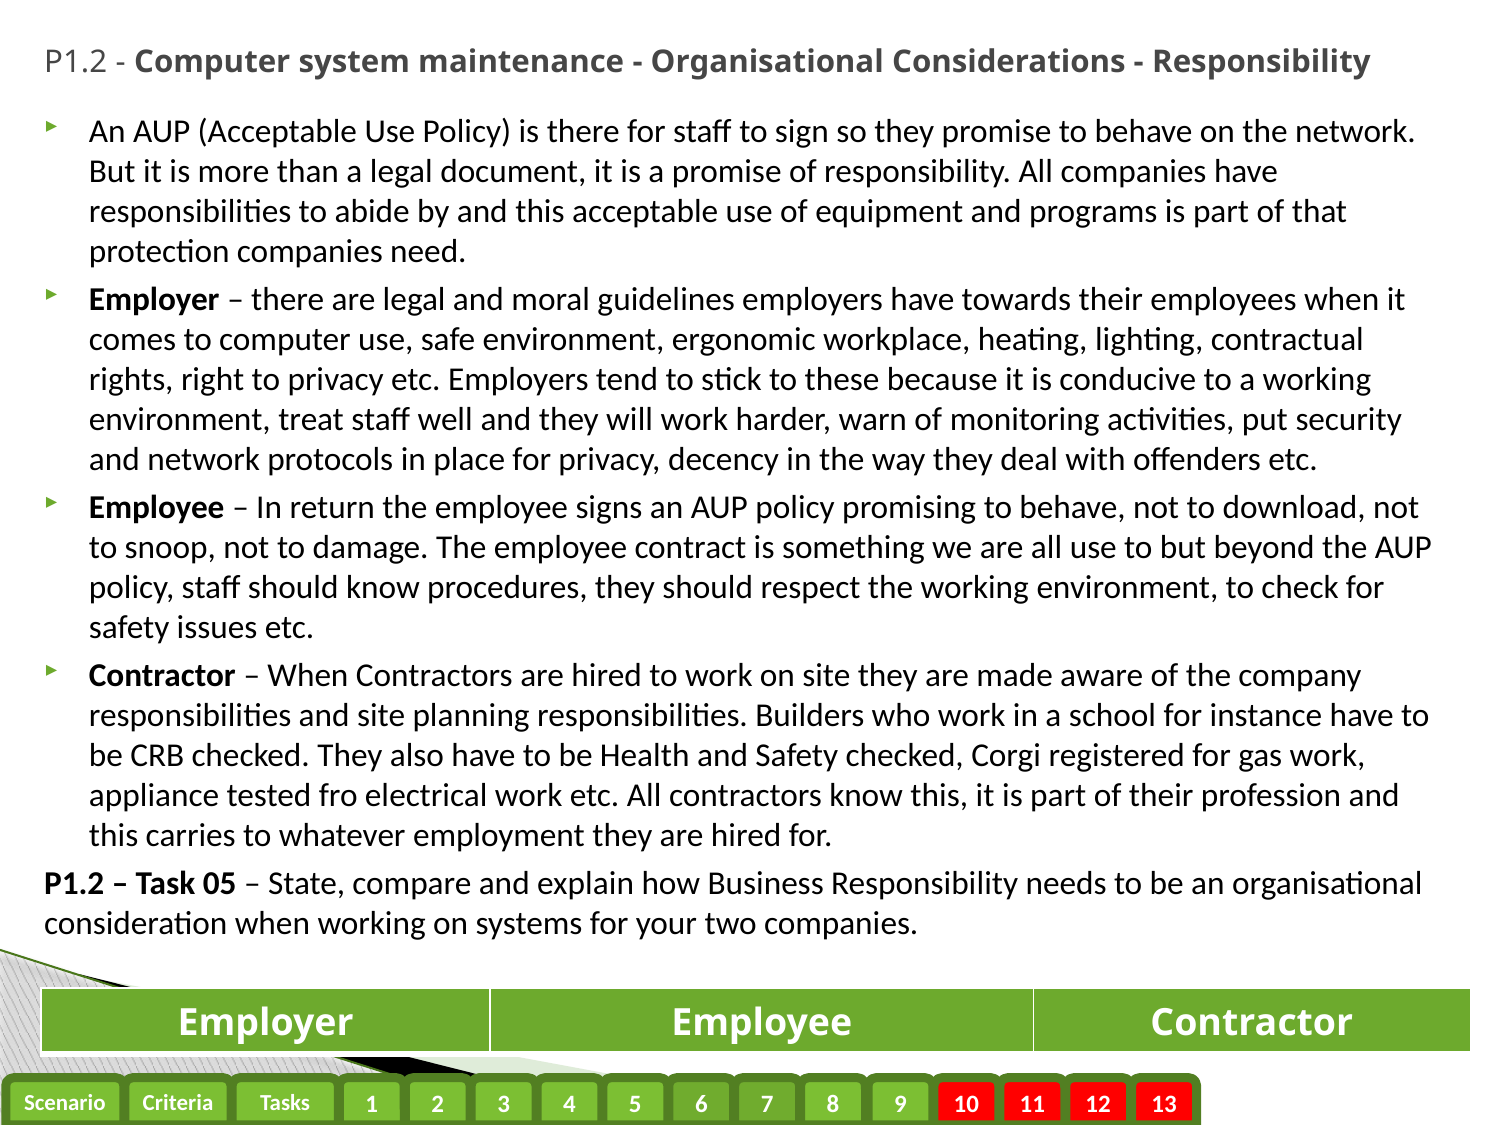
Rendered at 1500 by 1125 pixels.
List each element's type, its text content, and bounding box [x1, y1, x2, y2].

title P1.2 - Computer system maintenance - Organisational Considerations - Responsibility [29, 30, 1463, 90]
table_header Employee [491, 989, 1033, 1051]
table_header Employer [42, 989, 489, 1051]
list An AUP (Acceptable Use Policy) is there for staff to sign so they promise to behave on the network. But it is more than a legal document, it is a promise of responsibility. All companies have responsibilities to abide by and this acceptable use of equipment and programs is part of that protection companies need. Employer – there are legal and moral guidelines employers have towards their employees when it comes to computer use, safe environment, ergonomic workplace, heating, lighting, contractual rights, right to privacy etc. Employers tend to stick to these because it is conducive to a working environment, treat staff well and they will work harder, warn of monitoring activities, put security and network protocols in place for privacy, decency in the way they deal with offenders etc. Employee – In return the employee signs an AUP policy promising to behave, not to download, not to snoop, not to damage. The employee contract is something we are all use to but beyond the AUP policy, staff should know procedures, they should respect the working environment, to check for safety issues etc. Contractor – When Contractors are hired to work on site they are made aware of the company responsibilities and site planning responsibilities. Builders who work in a school for instance have to be CRB checked. They also have to be Health and Safety checked, Corgi registered for gas work, appliance tested fro electrical work etc. All contractors know this, it is part of their profession and this carries to whatever employment they are hired for. P1.2 – Task 05 – State, compare and explain how Business Responsibility needs to be an organisational consideration when working on systems for your two companies. [29, 101, 1459, 1047]
table_header Contractor [1034, 989, 1470, 1051]
